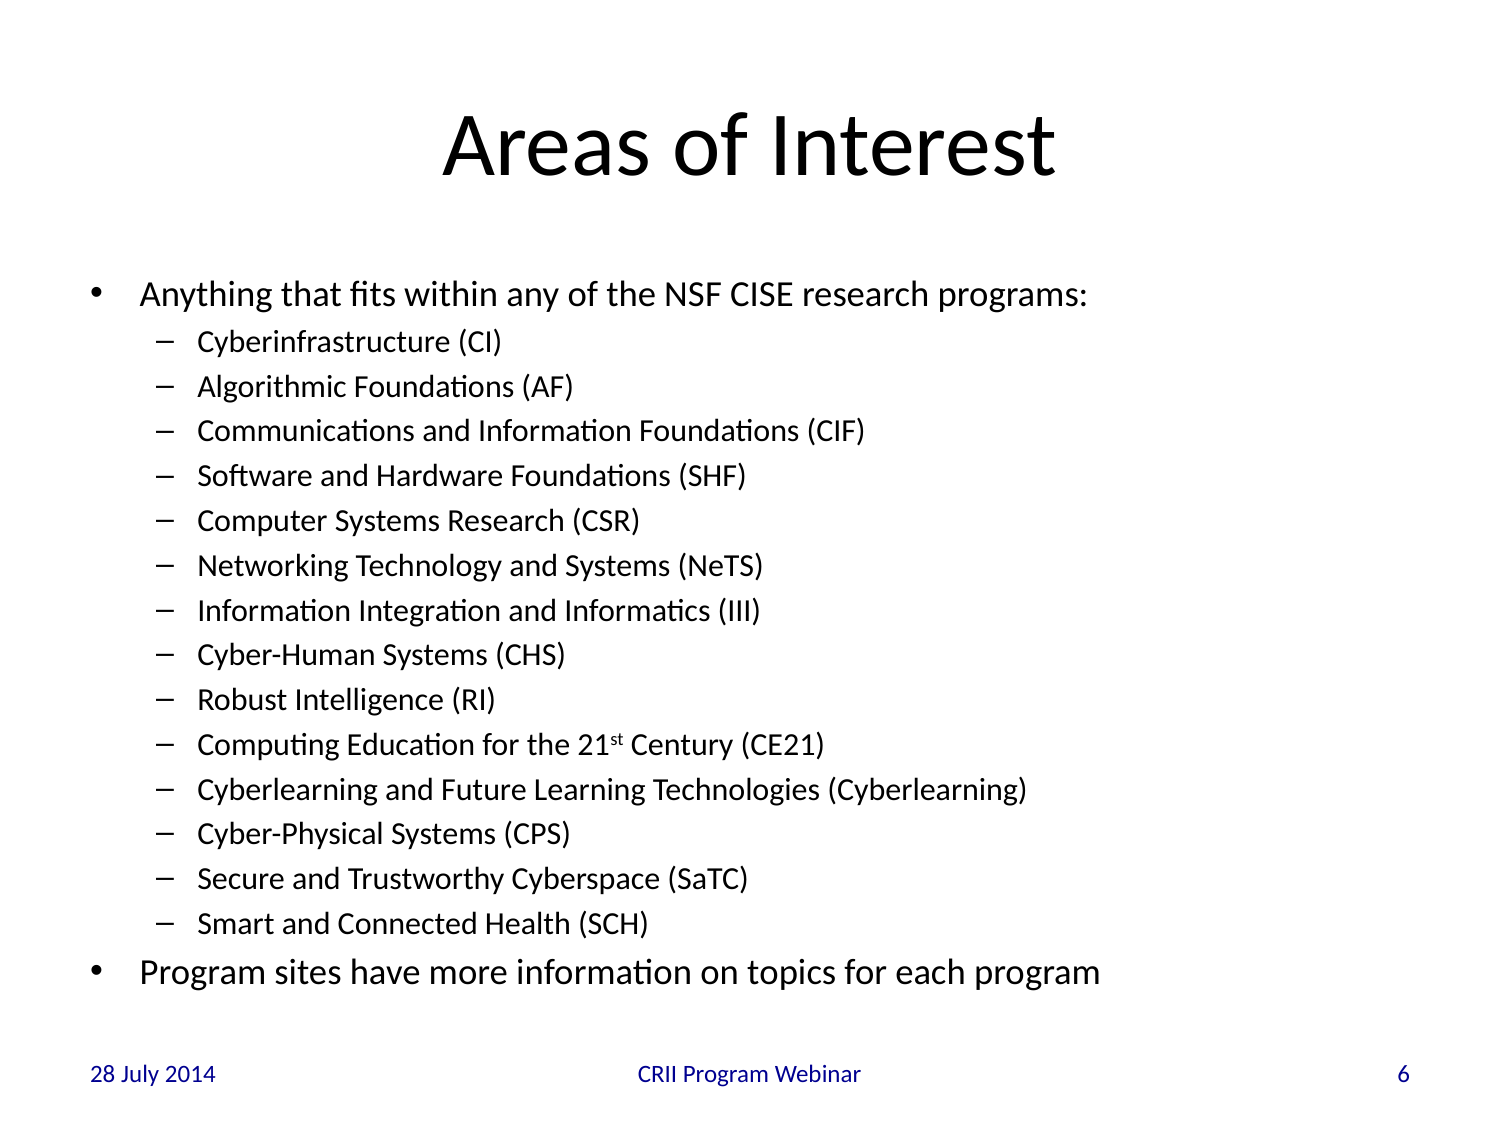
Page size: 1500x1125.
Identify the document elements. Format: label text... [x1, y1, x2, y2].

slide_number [75, 1042, 425, 1103]
slide_number 6 [1074, 1042, 1425, 1103]
footer CRII Program Webinar [512, 1042, 988, 1103]
list Anything that fits within any of the NSF CISE research programs: Cyberinfrastructure (CI) Algorithmic Foundations (AF) Communications and Information Foundations (CIF) Software and Hardware Foundations (SHF) Computer Systems Research (CSR) Networking Technology and Systems (NeTS) Information Integration and Informatics (III) Cyber-Human Systems (CHS) Robust Intelligence (RI) Computing Education for the 21st Century (CE21) Cyberlearning and Future Learning Technologies (Cyberlearning) Cyber-Physical Systems (CPS) Secure and Trustworthy Cyberspace (SaTC) Smart and Connected Health (SCH) Program sites have more information on topics for each program [75, 262, 1425, 1005]
title Areas of Interest [75, 45, 1425, 233]
